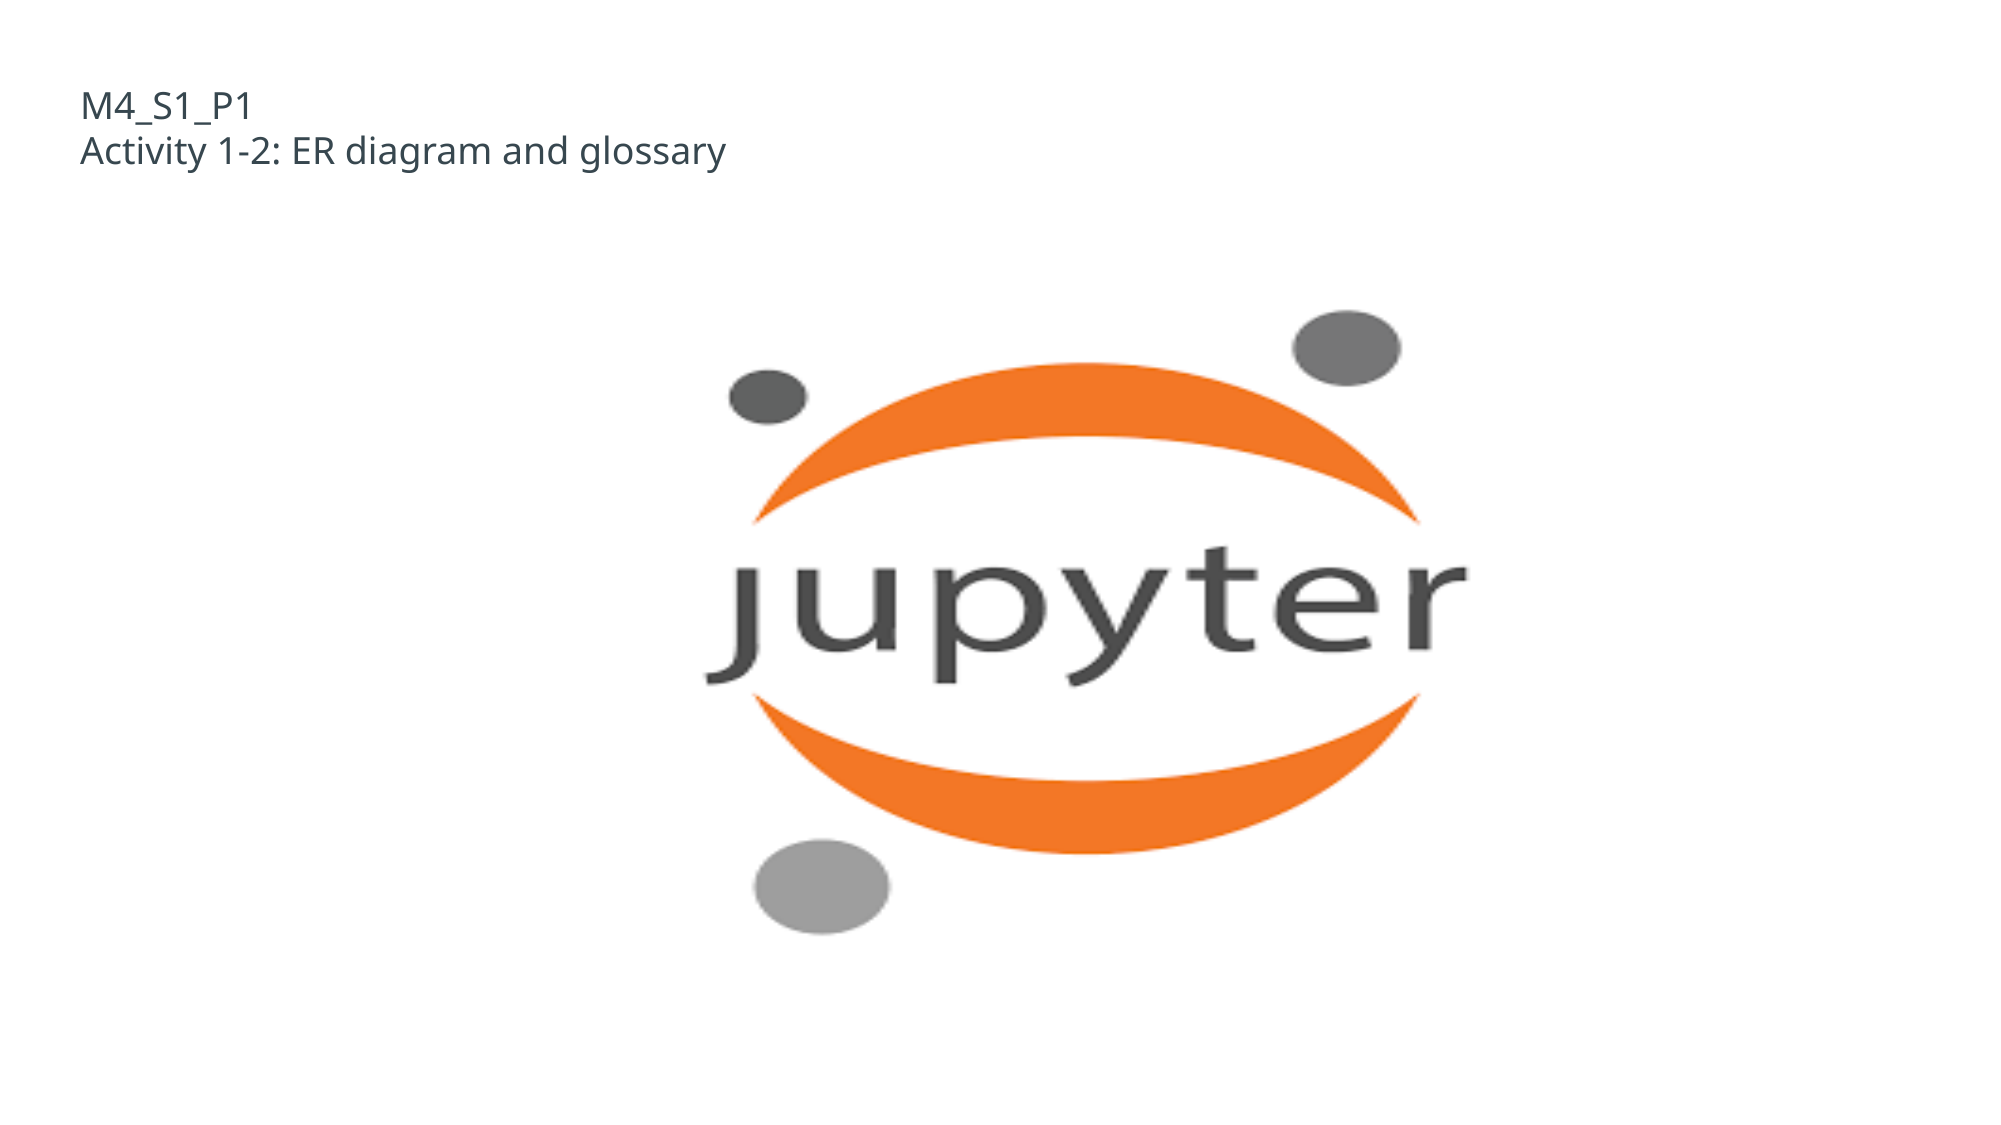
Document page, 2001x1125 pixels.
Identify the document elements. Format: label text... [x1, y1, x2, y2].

picture [697, 302, 1482, 939]
text_box M4_S1_P1 Activity 1-2: ER diagram and glossary [65, 74, 1066, 180]
